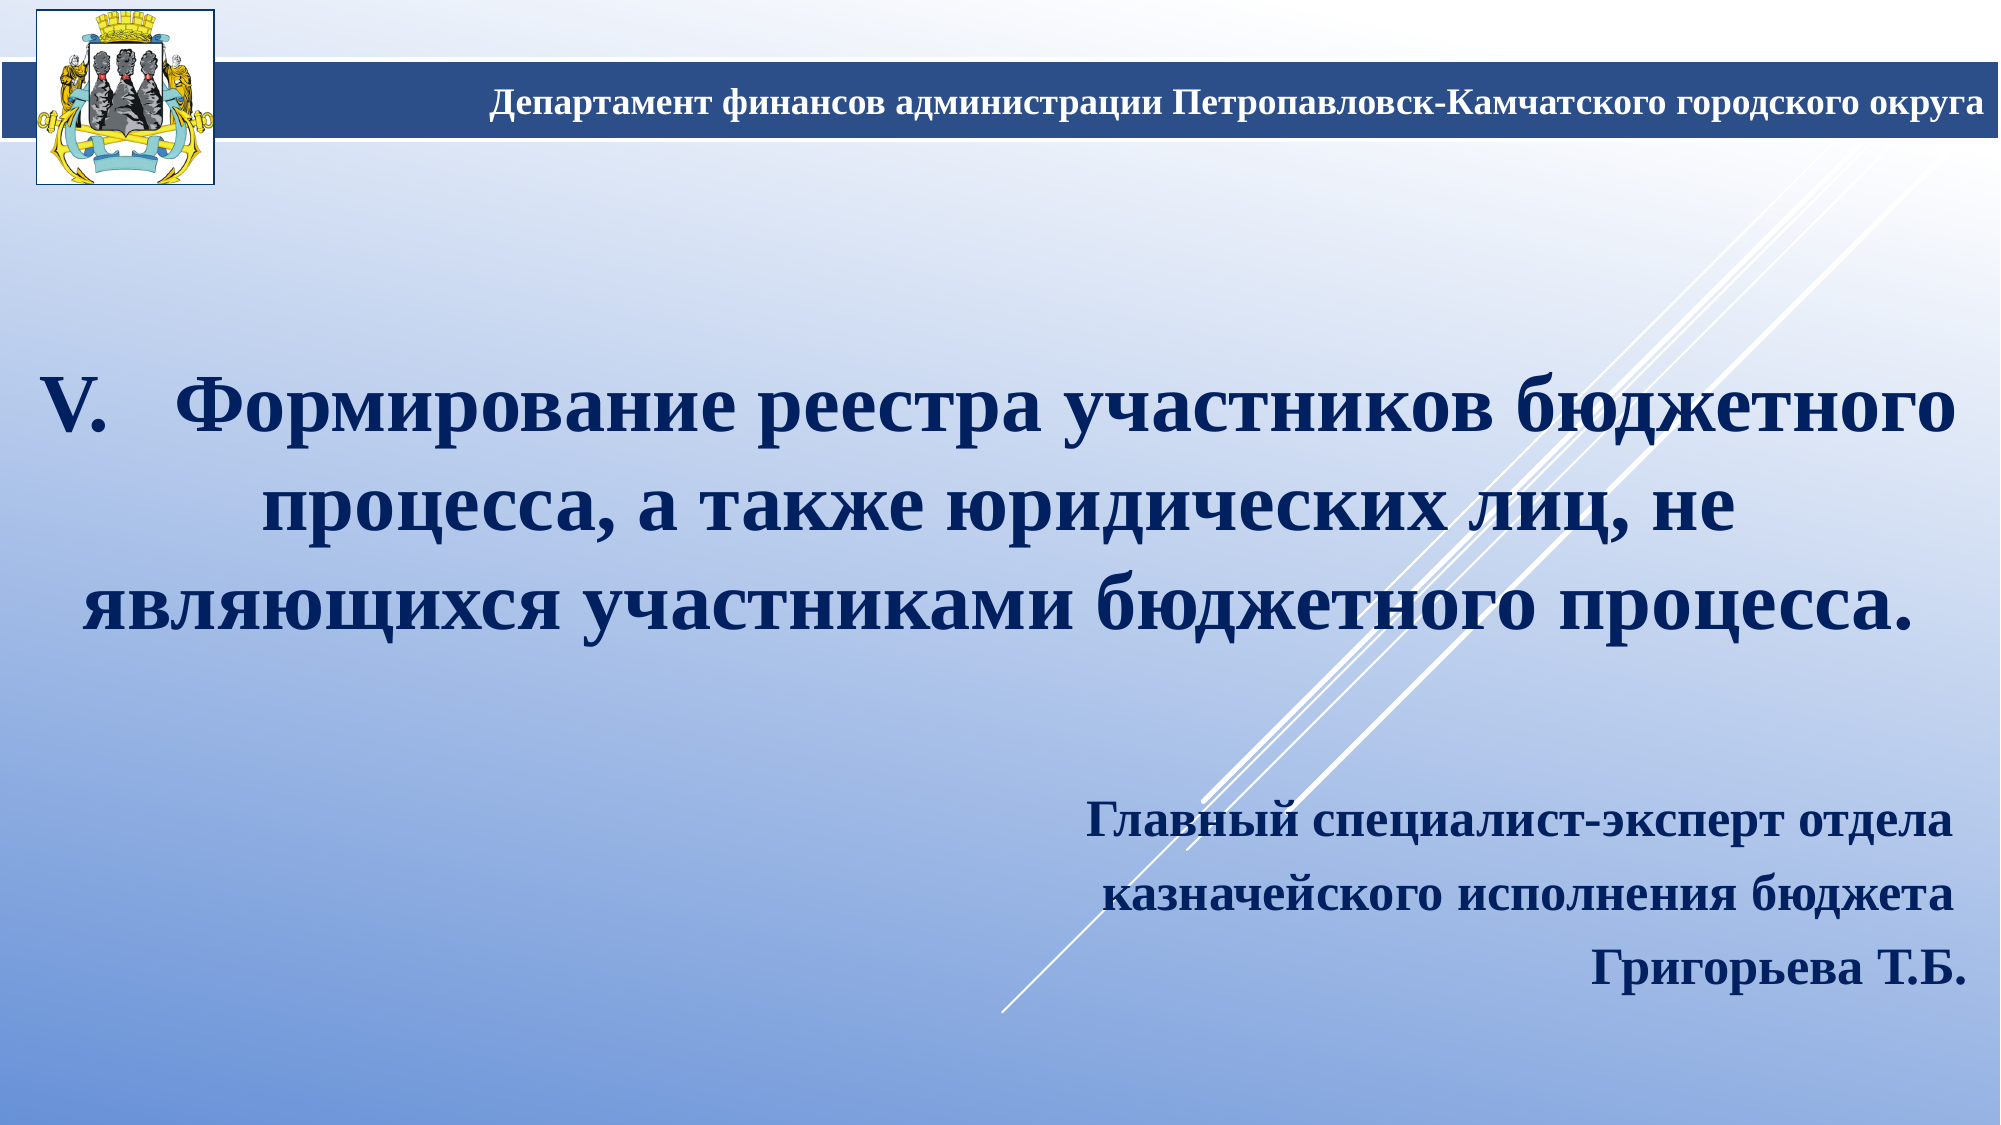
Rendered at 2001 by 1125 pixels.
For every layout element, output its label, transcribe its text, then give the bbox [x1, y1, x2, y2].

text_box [0, 10, 2000, 184]
subtitle V. Формирование реестра участников бюджетного процесса, а также юридических лиц, не являющихся участниками бюджетного процесса. Главный специалист-эксперт отдела казначейского исполнения бюджета Григорьева Т.Б. [14, 214, 1984, 1105]
text_box [0, 188, 2000, 1105]
